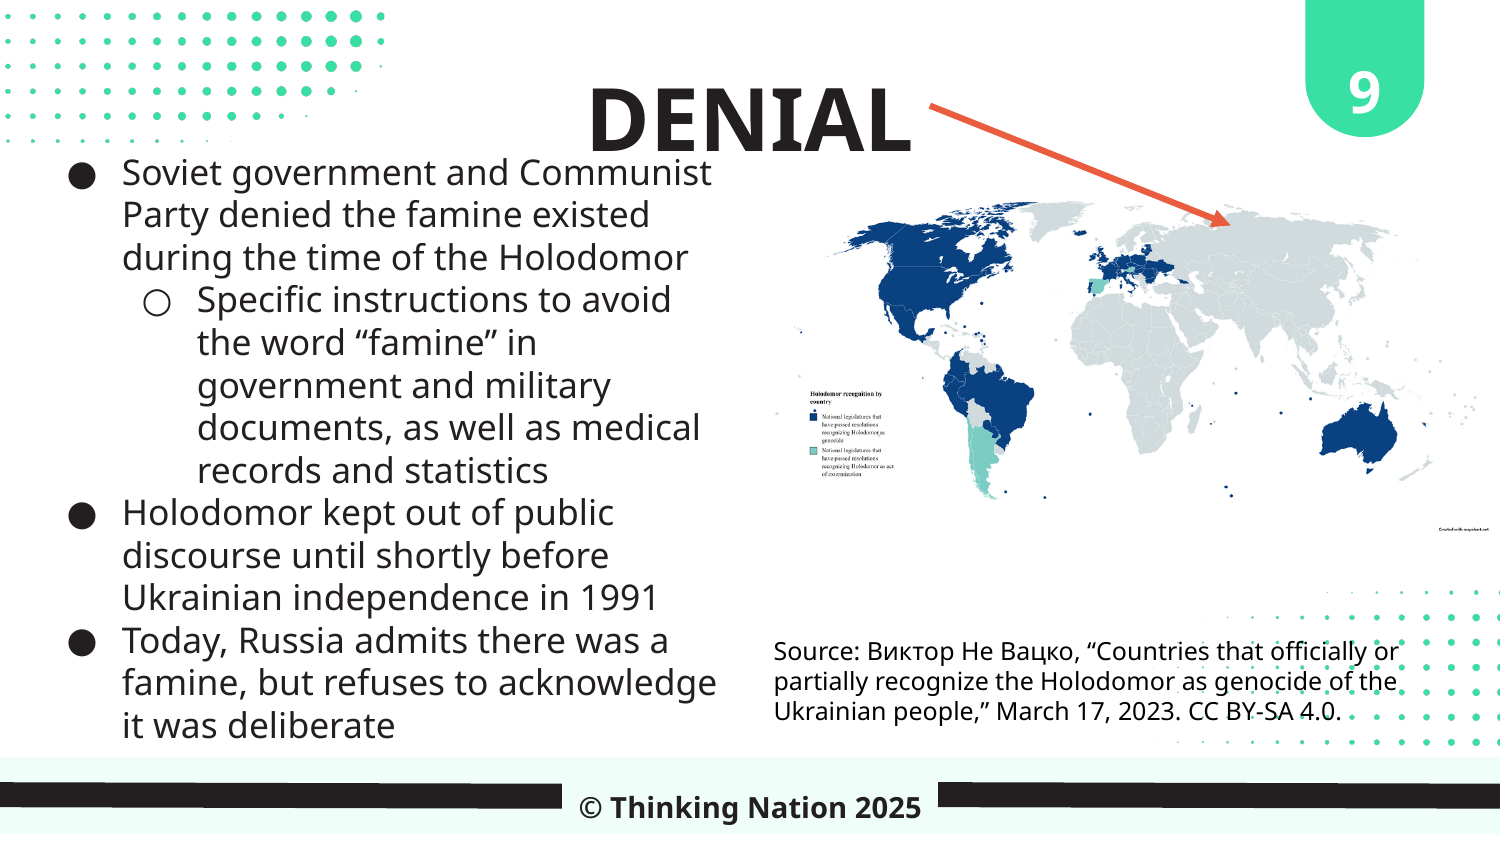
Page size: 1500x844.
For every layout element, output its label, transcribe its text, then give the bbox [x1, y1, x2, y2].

text_box [0, 0, 385, 144]
picture [749, 177, 1500, 536]
text_box Soviet government and Communist Party denied the famine existed during the time of the Holodomor Specific instructions to avoid the word “famine” in government and military documents, as well as medical records and statistics Holodomor kept out of public discourse until shortly before Ukrainian independence in 1991 Today, Russia admits there was a famine, but refuses to acknowledge it was deliberate [46, 150, 732, 746]
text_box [929, 105, 1231, 226]
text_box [0, 756, 1500, 835]
text_box Source: Виктор Не Вацко, “Countries that officially or partially recognize the Holodomor as genocide of the Ukrainian people,” March 17, 2023. CC BY-SA 4.0. [758, 620, 1500, 666]
text_box [1128, 666, 1500, 755]
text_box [1300, 0, 1430, 138]
text_box DENIAL [209, 21, 1291, 169]
text_box [1128, 590, 1500, 620]
